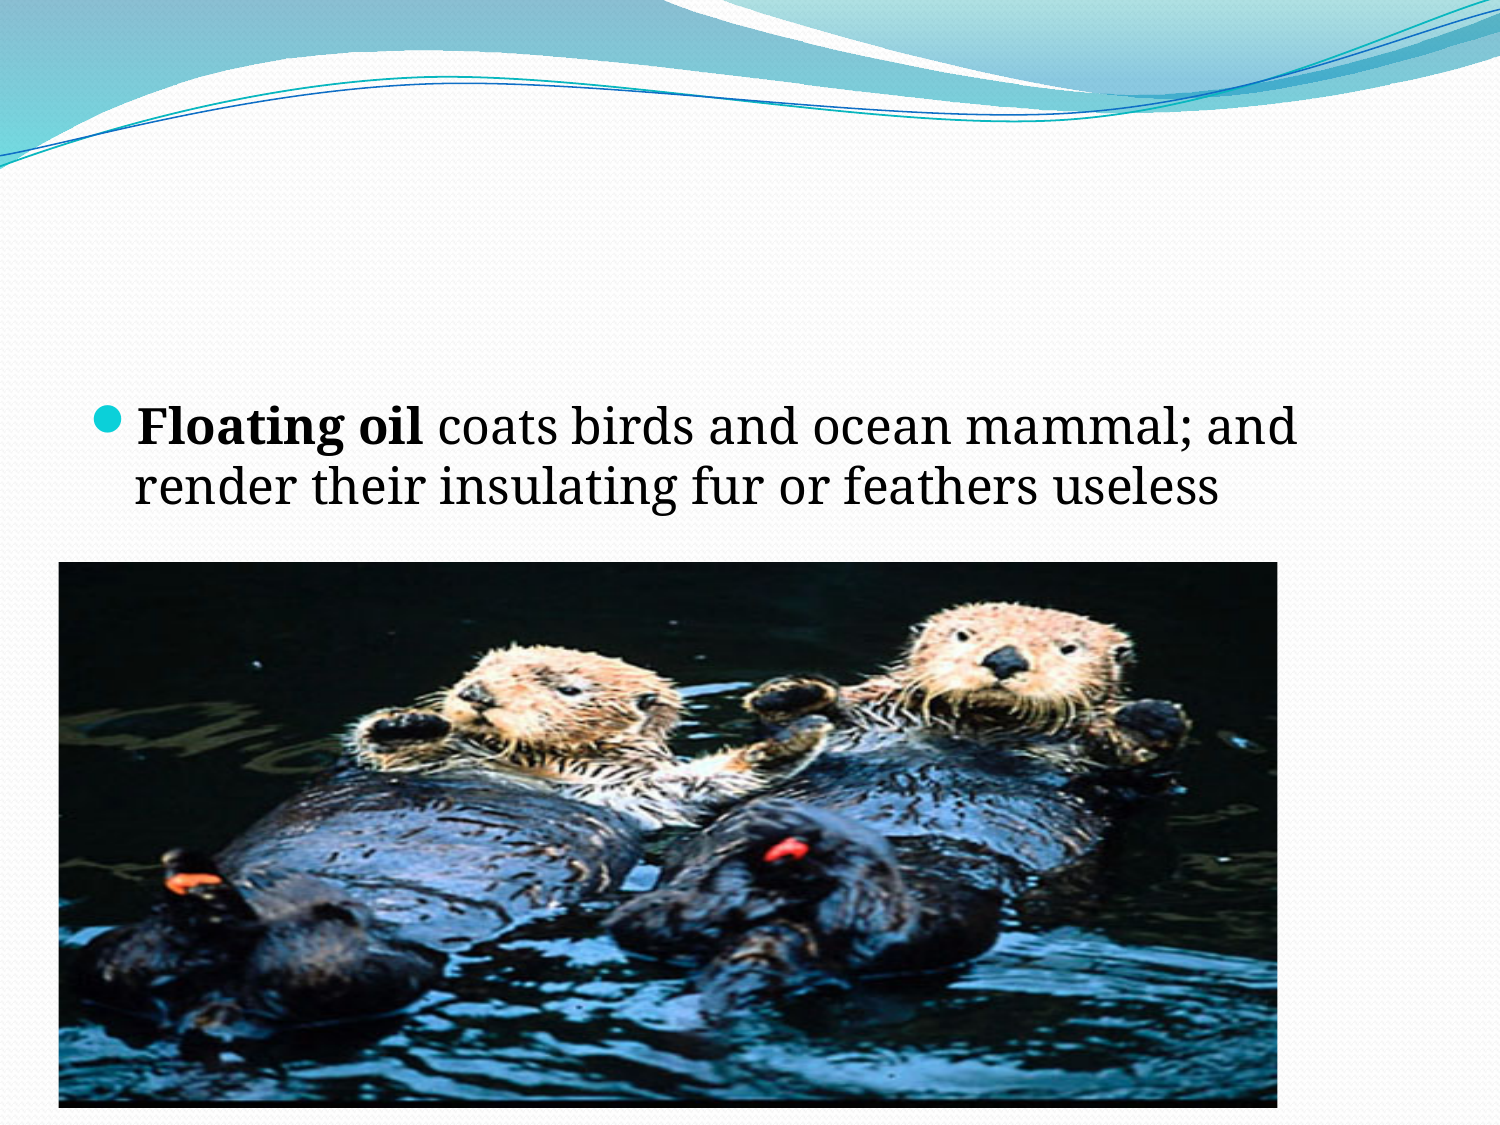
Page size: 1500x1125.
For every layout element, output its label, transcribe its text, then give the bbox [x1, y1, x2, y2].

list Floating oil coats birds and ocean mammal; and render their insulating fur or feathers useless [75, 317, 1425, 1038]
picture [58, 562, 1278, 1108]
